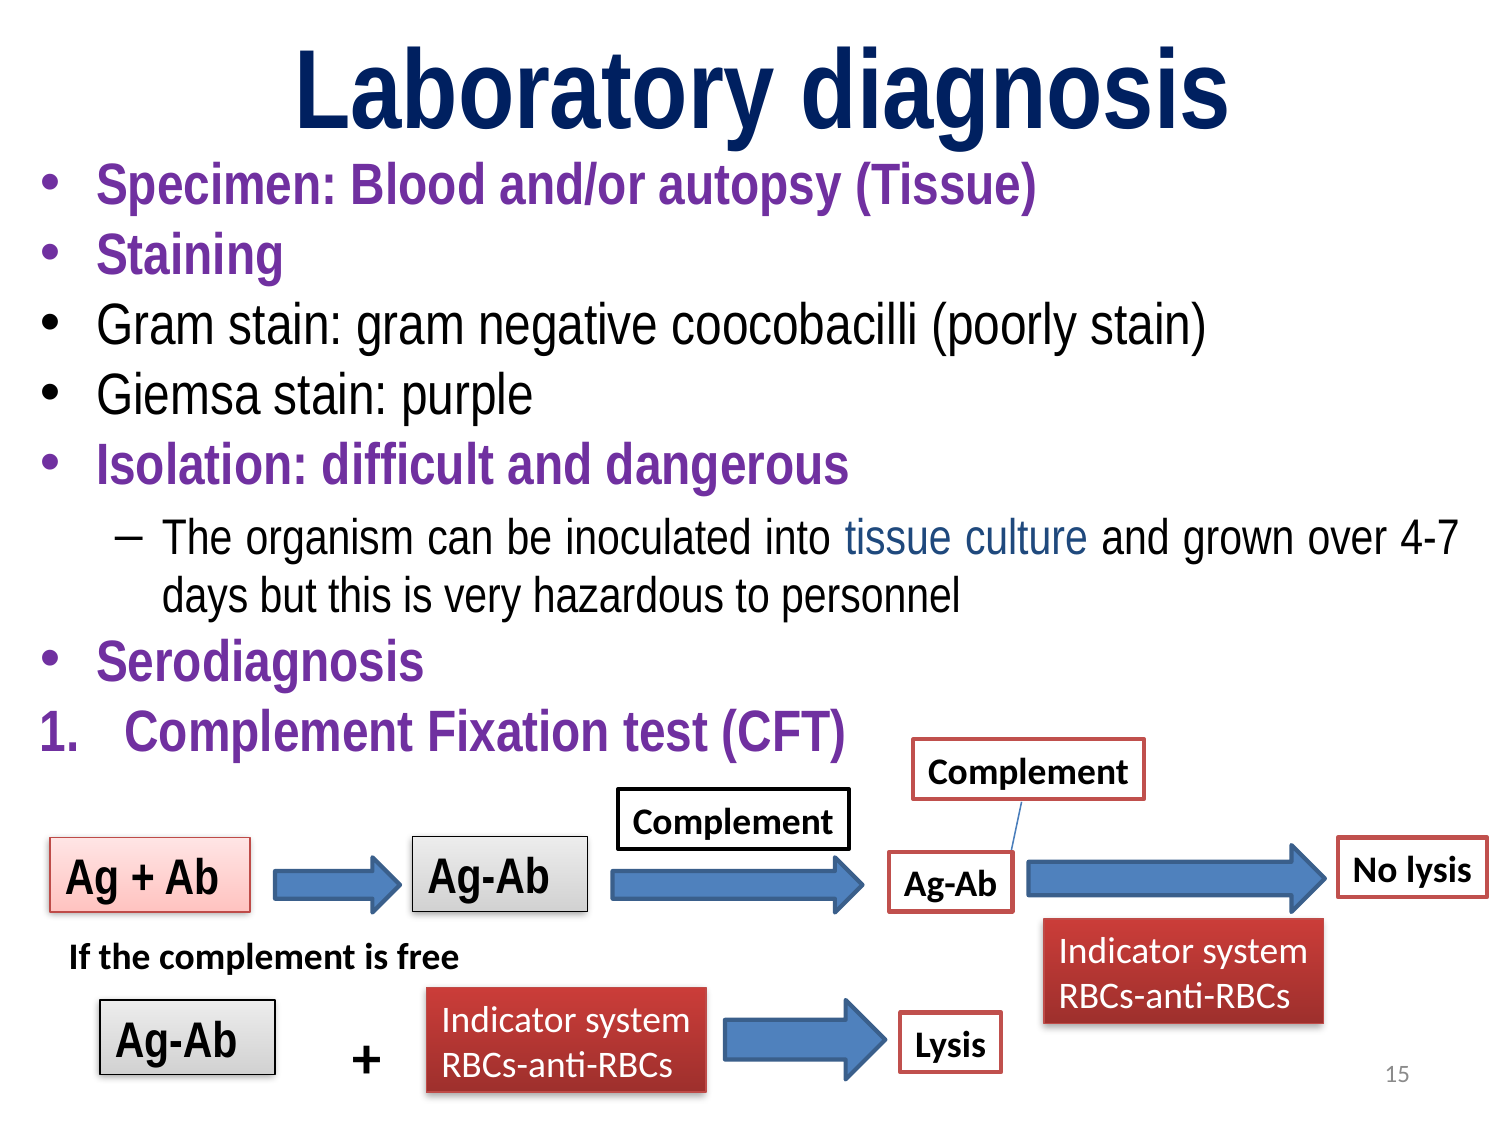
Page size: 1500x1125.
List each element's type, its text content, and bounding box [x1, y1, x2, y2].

text_box [272, 855, 403, 915]
text_box [610, 855, 865, 915]
text_box Ag-Ab [99, 999, 276, 1075]
text_box Ag-Ab [887, 850, 1015, 914]
text_box Complement [616, 787, 851, 851]
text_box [1011, 801, 1022, 851]
footer [512, 1042, 988, 1103]
text_box Lysis [898, 1010, 1003, 1074]
text_box Complement [911, 737, 1146, 801]
slide_number 15 [1074, 1042, 1425, 1103]
text_box Ag + Ab [49, 837, 251, 913]
text_box [1026, 843, 1327, 914]
text_box No lysis [1336, 835, 1489, 899]
title Laboratory diagnosis [75, 24, 1425, 143]
text_box [722, 998, 888, 1042]
text_box + [337, 1012, 397, 1098]
text_box Ag-Ab [412, 836, 588, 912]
text_box Indicator system RBCs-anti-RBCs [1043, 918, 1324, 1024]
text_box Indicator system RBCs-anti-RBCs [426, 987, 707, 1093]
list Specimen: Blood and/or autopsy (Tissue) Staining Gram stain: gram negative coocobacilli (poorly stain) Giemsa stain: purple Isolation: difficult and dangerous The organism can be inoculated into tissue culture and grown over 4-7 days but this is very hazardous to personnel Serodiagnosis Complement Fixation test (CFT) [24, 149, 1475, 788]
text_box If the complement is free [53, 924, 475, 985]
